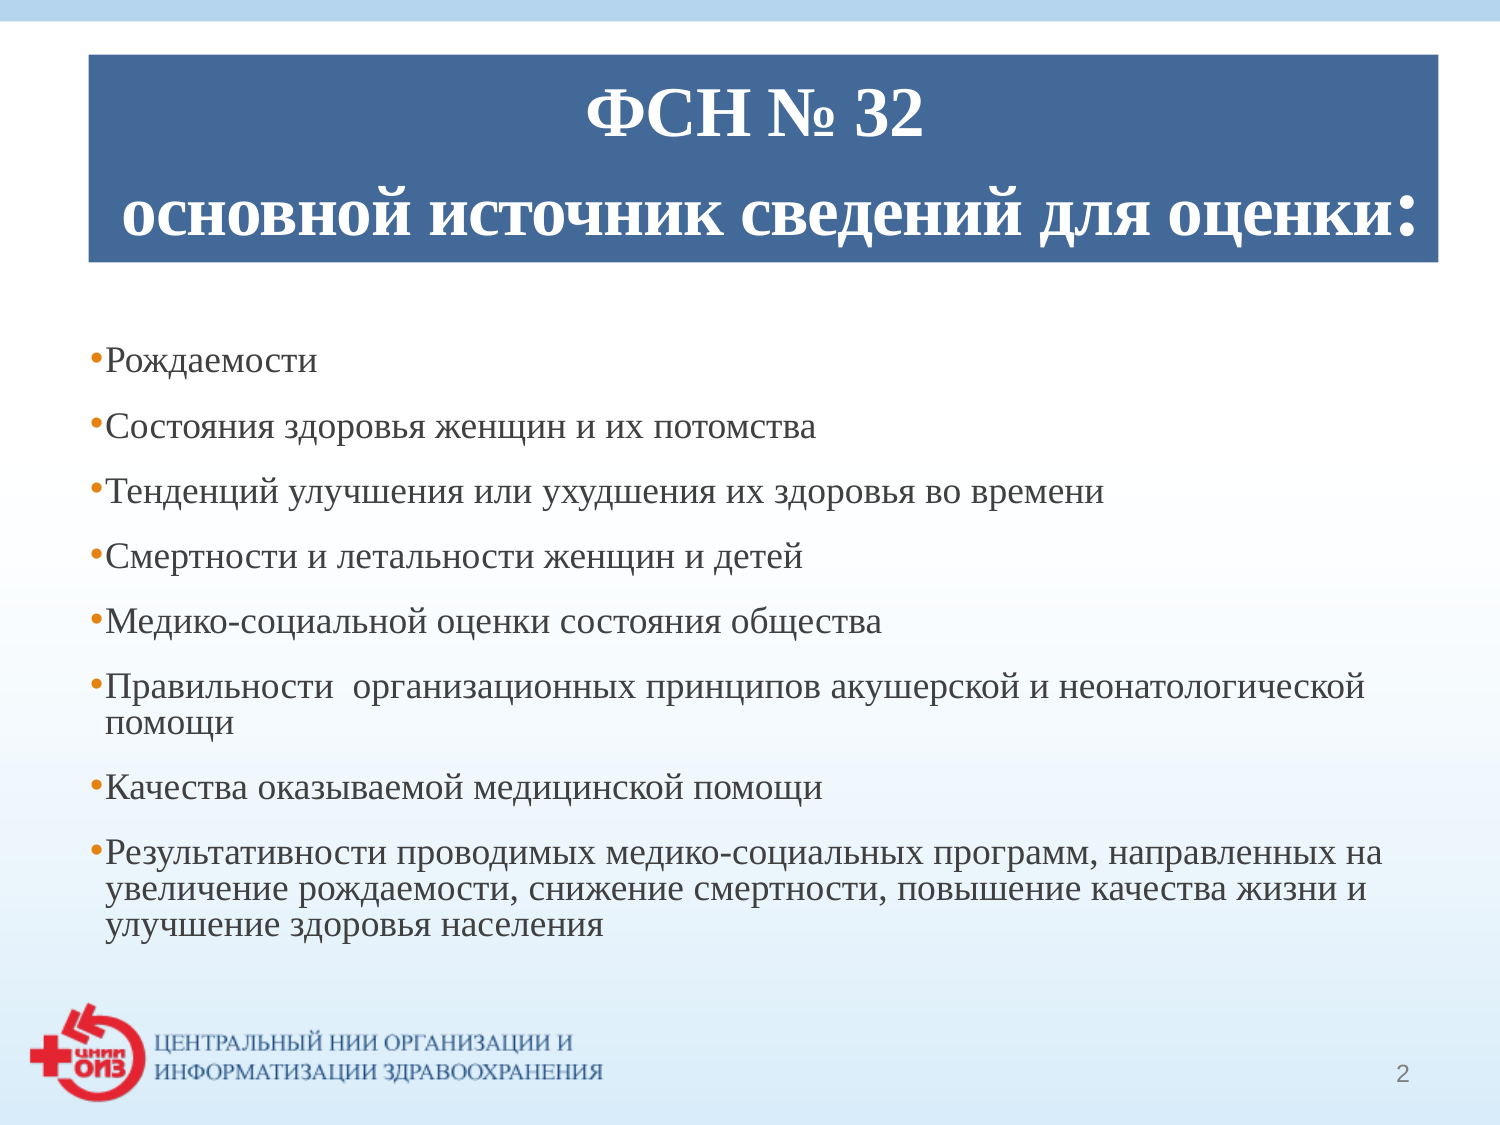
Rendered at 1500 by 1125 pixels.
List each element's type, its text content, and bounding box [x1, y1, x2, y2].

slide_number 2 [1074, 1042, 1425, 1103]
title ФСН № 32 основной источник сведений для оценки: [88, 54, 1439, 263]
picture [0, 0, 1500, 1125]
list Рождаемости Состояния здоровья женщин и их потомства Тенденций улучшения или ухудшения их здоровья во времени Смертности и летальности женщин и детей Медико-социальной оценки состояния общества Правильности организационных принципов акушерской и неонатологической помощи Качества оказываемой медицинской помощи Результативности проводимых медико-социальных программ, направленных на увеличение рождаемости, снижение смертности, повышение качества жизни и улучшение здоровья населения [75, 262, 1425, 1005]
